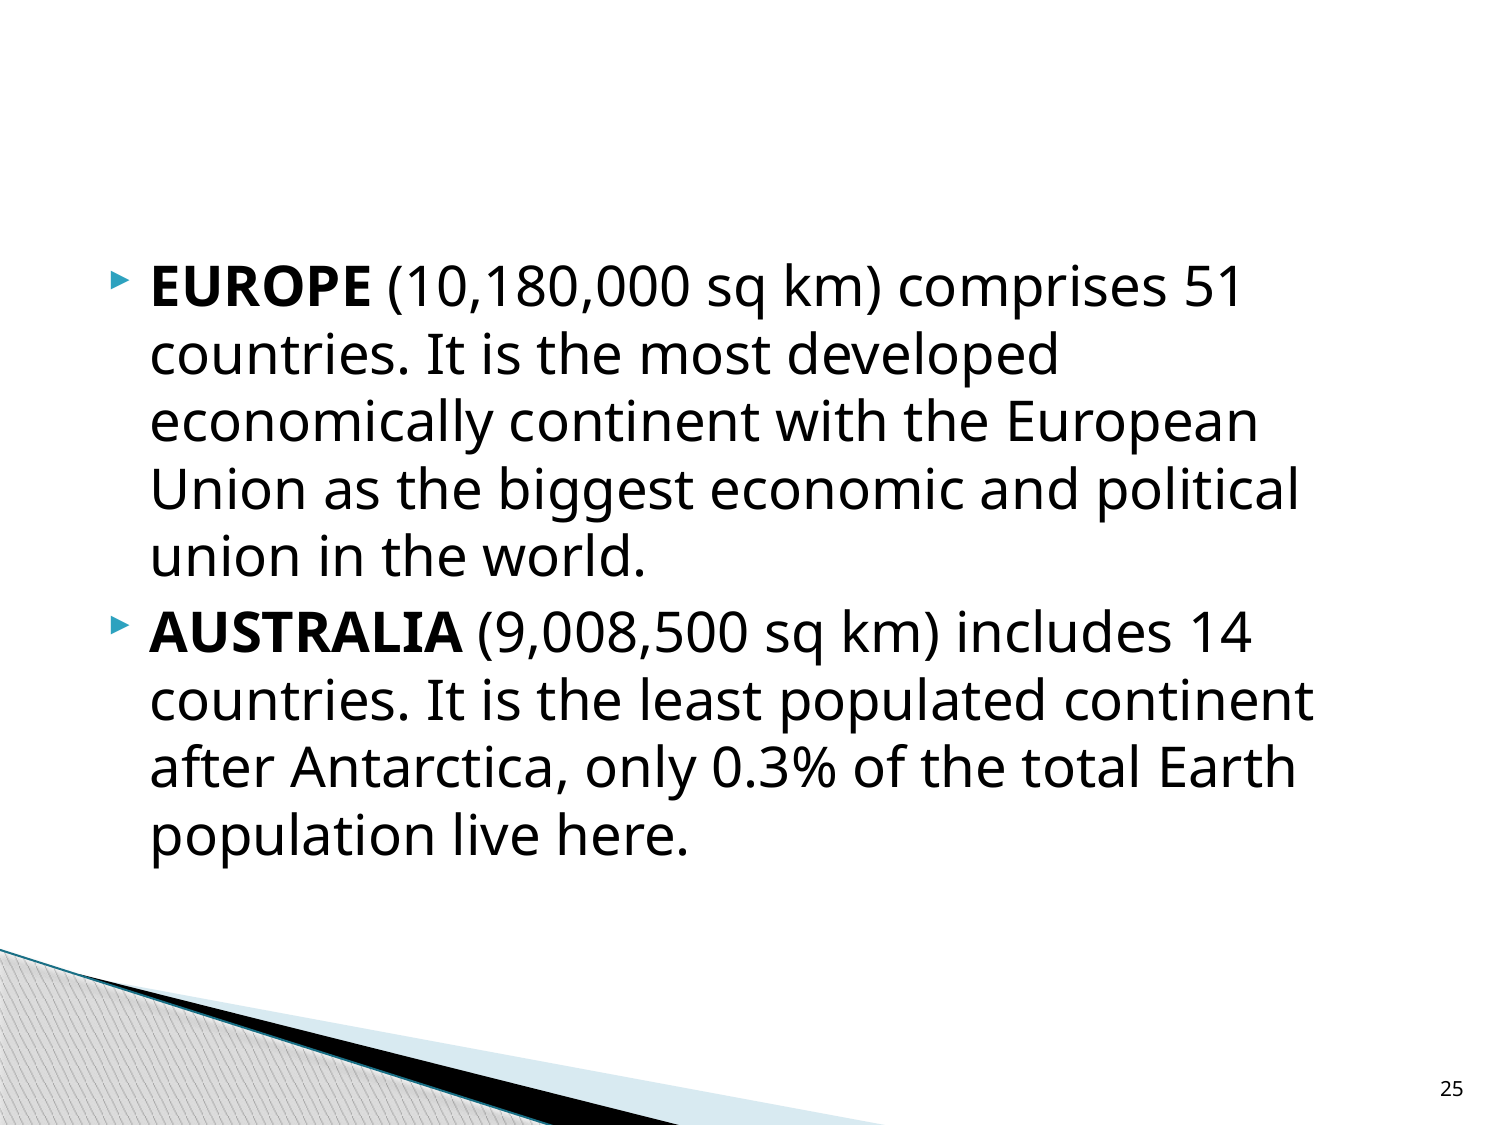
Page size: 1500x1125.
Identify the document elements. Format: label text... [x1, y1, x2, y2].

list EUROPE (10,180,000 sq km) comprises 51 countries. It is the most developed economically continent with the European Union as the biggest economic and political union in the world. AUSTRALIA (9,008,500 sq km) includes 14 countries. It is the least populated continent after Antarctica, only 0.3% of the total Earth population live here. [75, 243, 1425, 986]
slide_number 25 [1418, 1051, 1479, 1112]
